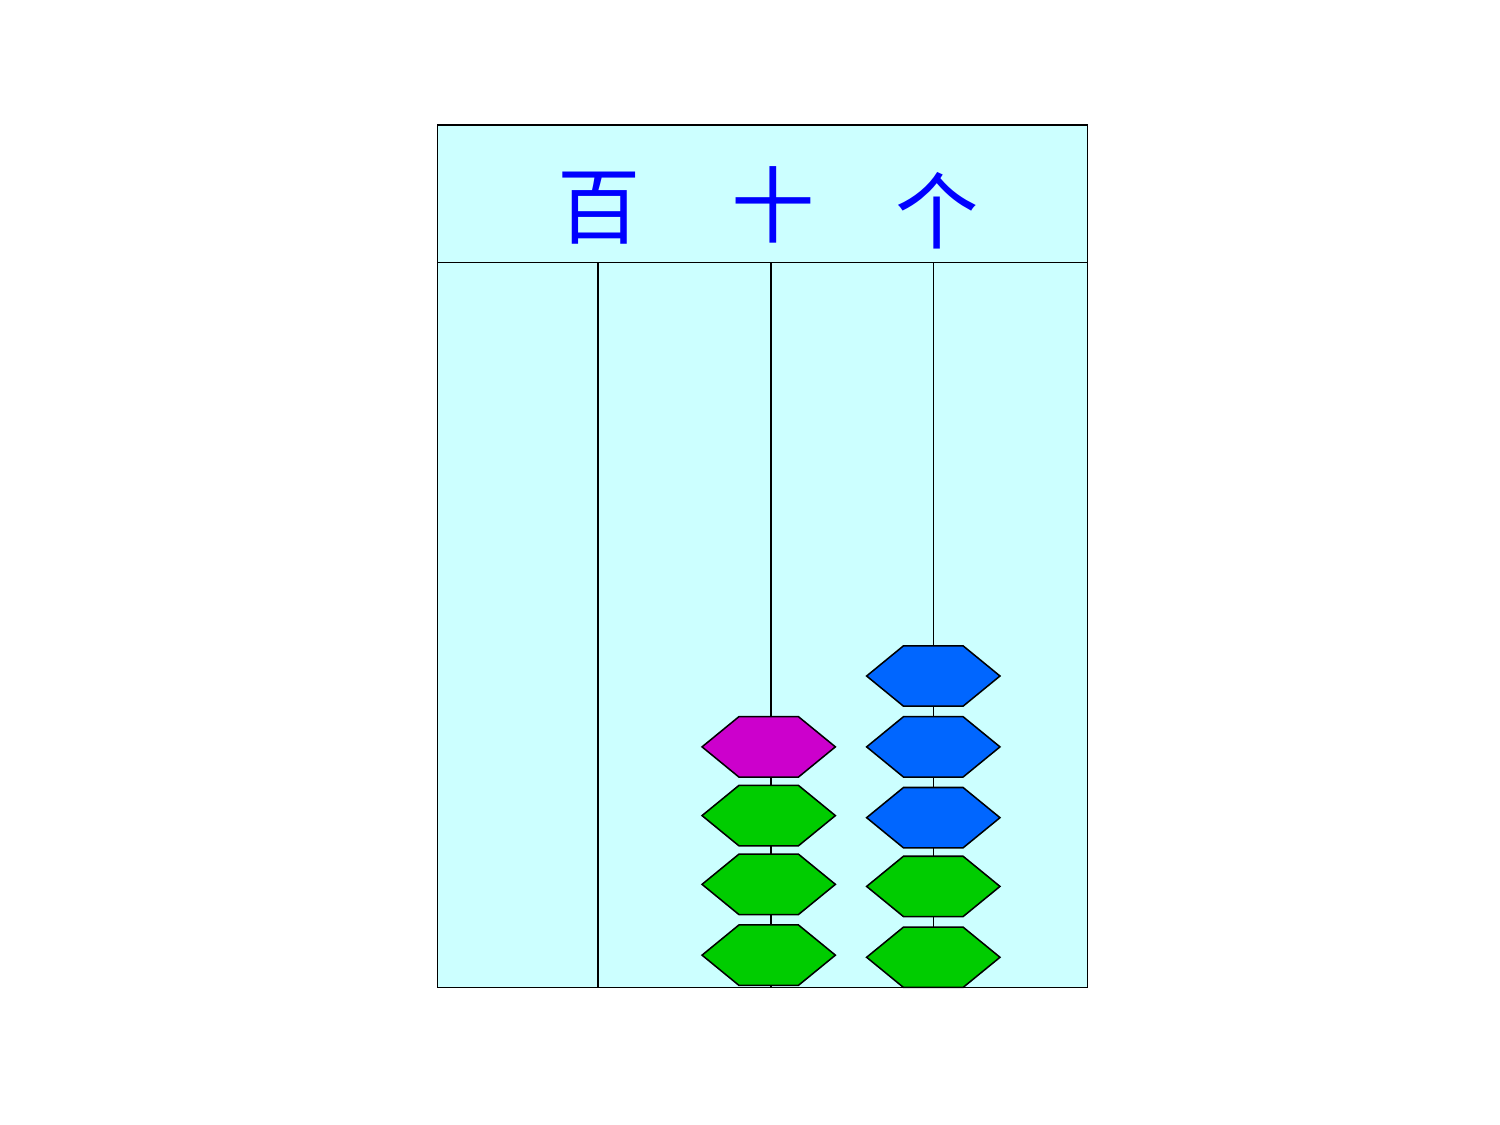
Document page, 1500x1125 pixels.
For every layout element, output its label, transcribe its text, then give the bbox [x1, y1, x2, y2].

text_box [598, 263, 770, 988]
text_box [771, 785, 836, 846]
text_box [771, 263, 933, 988]
text_box 个 [880, 263, 933, 267]
text_box [934, 856, 1000, 917]
text_box [934, 645, 1000, 707]
text_box [771, 854, 836, 915]
text_box [866, 787, 933, 848]
text_box [934, 716, 1000, 778]
text_box [866, 716, 933, 778]
text_box [934, 263, 1088, 988]
text_box [866, 645, 933, 707]
text_box [866, 856, 933, 917]
text_box 十 [716, 146, 830, 261]
text_box 个 [880, 151, 994, 262]
text_box [702, 716, 770, 778]
text_box [866, 927, 933, 988]
text_box [437, 125, 1088, 262]
text_box [771, 716, 836, 778]
text_box [702, 924, 770, 986]
text_box [702, 785, 770, 846]
text_box 个 [934, 263, 994, 267]
text_box 百 [542, 146, 656, 262]
text_box [771, 924, 836, 986]
text_box [437, 263, 597, 988]
text_box [702, 854, 770, 915]
text_box [934, 927, 1000, 988]
text_box [934, 787, 1000, 848]
